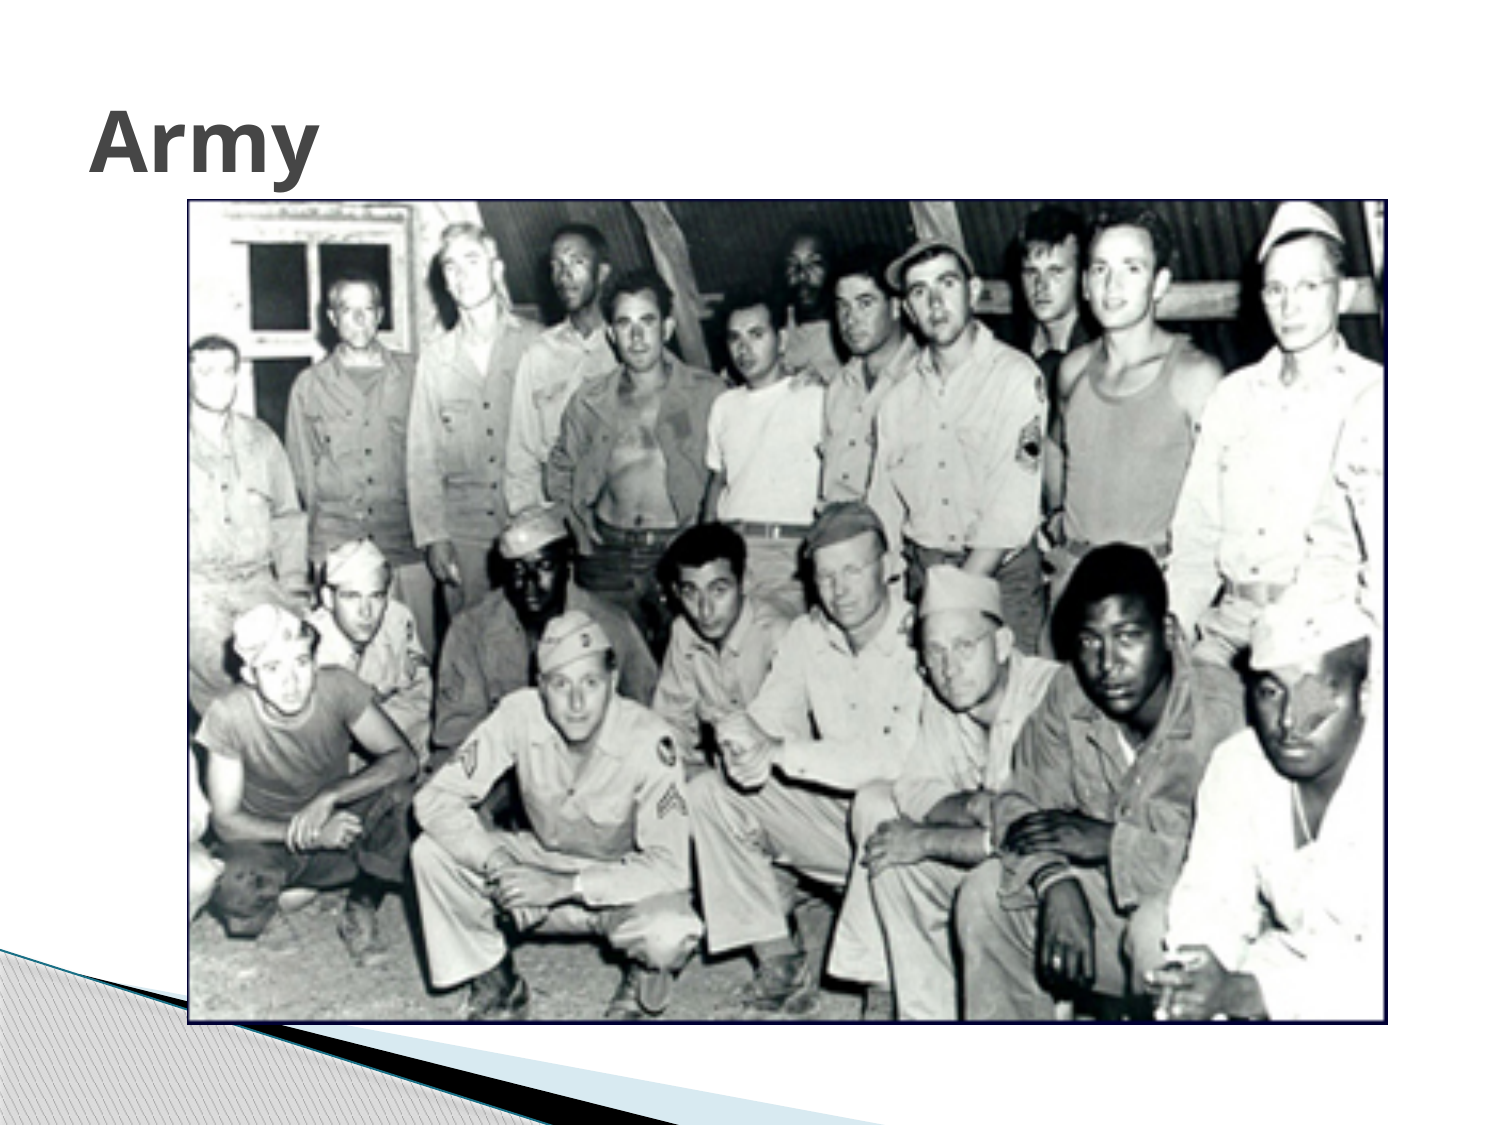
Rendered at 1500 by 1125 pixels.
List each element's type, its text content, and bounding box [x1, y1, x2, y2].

picture [187, 199, 1388, 1026]
title Army [75, 45, 1425, 233]
